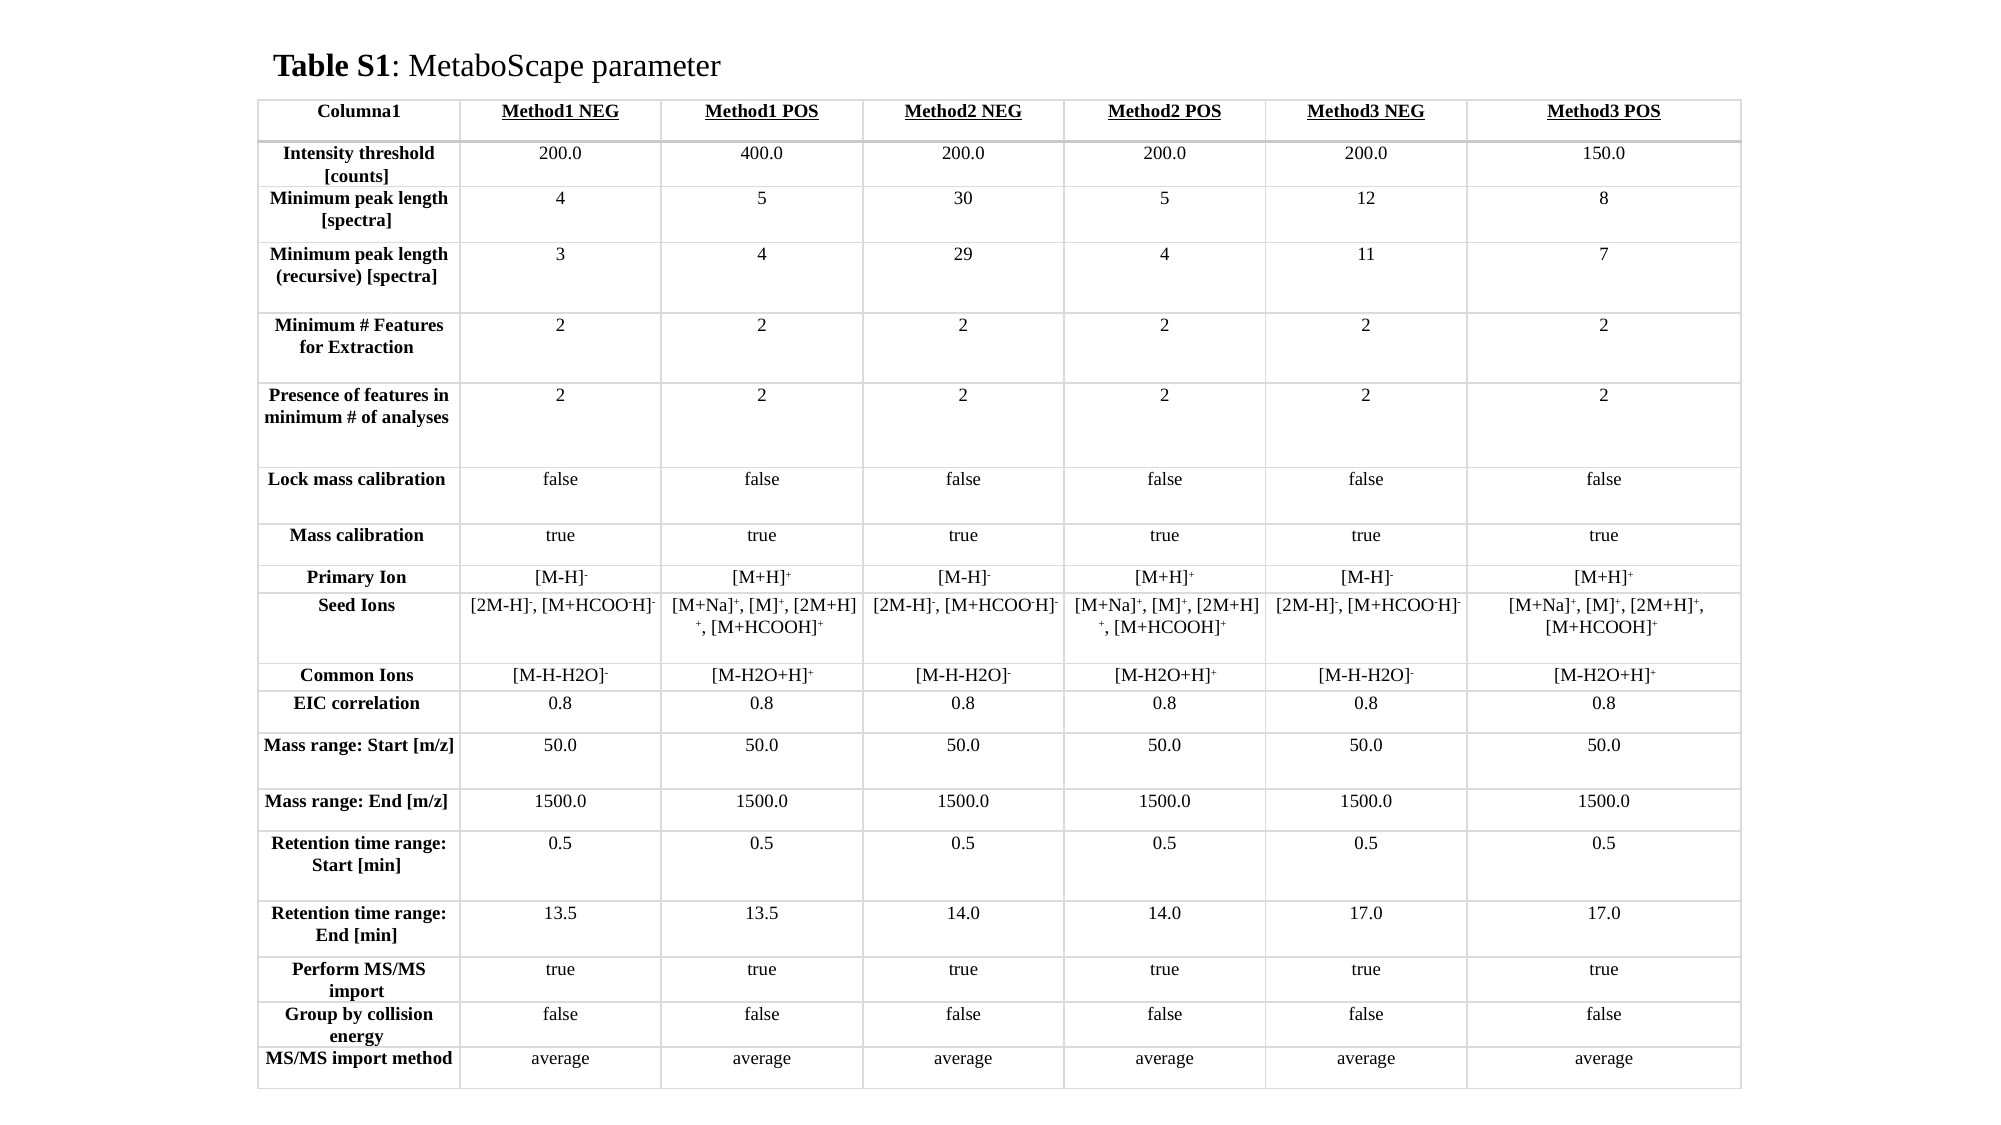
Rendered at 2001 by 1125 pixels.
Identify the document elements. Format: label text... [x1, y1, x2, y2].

table_cell Group by collision energy [259, 1003, 459, 1046]
table_cell 200.0 [461, 143, 660, 186]
table_header Method2 POS [1065, 101, 1265, 140]
table_cell Minimum peak length [spectra] [259, 187, 459, 242]
table_cell Minimum peak length (recursive) [spectra] [259, 243, 459, 312]
table_cell average [662, 1048, 862, 1088]
table_cell false [864, 468, 1063, 523]
table_cell [M+H]+ [662, 566, 862, 592]
table_cell Retention time range: End [min] [259, 902, 459, 956]
table_cell 0.8 [1468, 692, 1740, 732]
table_cell 1500.0 [1065, 790, 1265, 830]
table_cell [M+Na]+, [M]+, [2M+H]+, [M+HCOOH]+ [1468, 594, 1740, 663]
table_cell 1500.0 [461, 790, 660, 830]
table_cell 400.0 [662, 143, 862, 186]
table_cell false [461, 1003, 660, 1046]
table_cell 5 [662, 187, 862, 242]
table_cell average [1468, 1048, 1740, 1088]
table_cell 29 [864, 243, 1063, 312]
table_cell false [1266, 1003, 1466, 1046]
table_cell 200.0 [1065, 143, 1265, 186]
table_cell 2 [1468, 384, 1740, 467]
table_cell true [461, 525, 660, 565]
table_cell true [662, 525, 862, 565]
table_cell true [662, 958, 862, 1001]
table_cell 11 [1266, 243, 1466, 312]
table_cell Lock mass calibration [259, 468, 459, 523]
table_cell false [864, 1003, 1063, 1046]
table_header Method3 POS [1468, 101, 1740, 140]
table_cell false [1468, 1003, 1740, 1046]
table_cell Mass range: Start [m/z] [259, 734, 459, 788]
table_cell [2M-H]-, [M+HCOO-H]- [864, 594, 1063, 663]
table_cell true [864, 525, 1063, 565]
table_cell 5 [1065, 187, 1265, 242]
table_cell 2 [1266, 314, 1466, 382]
table_header Method1 NEG [461, 101, 660, 140]
table_cell average [461, 1048, 660, 1088]
table_cell 200.0 [1266, 143, 1466, 186]
table_cell Minimum # Features for Extraction [259, 314, 459, 382]
table_cell average [1266, 1048, 1466, 1088]
table_cell 14.0 [1065, 902, 1265, 956]
table_cell 13.5 [461, 902, 660, 956]
table_cell 4 [1065, 243, 1265, 312]
table_cell Intensity threshold [counts] [259, 143, 459, 186]
table_header Method2 NEG [864, 101, 1063, 140]
table_cell [M-H-H2O]- [864, 664, 1063, 690]
table_cell 2 [864, 314, 1063, 382]
table_cell 2 [1266, 384, 1466, 467]
table_cell 200.0 [864, 143, 1063, 186]
table_cell Presence of features in minimum # of analyses [259, 384, 459, 467]
table_cell 1500.0 [662, 790, 862, 830]
table_cell 50.0 [662, 734, 862, 788]
table_cell 14.0 [864, 902, 1063, 956]
table_cell 13.5 [662, 902, 862, 956]
table_cell false [1065, 1003, 1265, 1046]
table_cell [M+Na]+, [M]+, [2M+H]+, [M+HCOOH]+ [1065, 594, 1265, 663]
table_cell 0.8 [461, 692, 660, 732]
table_cell 50.0 [864, 734, 1063, 788]
table_cell Perform MS/MS import [259, 958, 459, 1001]
table_cell 2 [1065, 314, 1265, 382]
table_cell 4 [662, 243, 862, 312]
table_cell 0.8 [1266, 692, 1466, 732]
table_cell Retention time range: Start [min] [259, 832, 459, 900]
table_cell 2 [461, 384, 660, 467]
table_cell [M-H-H2O]- [1266, 664, 1466, 690]
table_cell 2 [1065, 384, 1265, 467]
table_cell 1500.0 [864, 790, 1063, 830]
table_cell 8 [1468, 187, 1740, 242]
table_cell average [1065, 1048, 1265, 1088]
table_cell false [1468, 468, 1740, 523]
table_cell Mass range: End [m/z] [259, 790, 459, 830]
table_cell true [1266, 525, 1466, 565]
table_cell true [864, 958, 1063, 1001]
table_cell false [1266, 468, 1466, 523]
table_cell false [1065, 468, 1265, 523]
table_cell [M-H]- [864, 566, 1063, 592]
table_cell 0.5 [1468, 832, 1740, 900]
table_header Columna1 [259, 101, 459, 140]
table_cell 2 [1468, 314, 1740, 382]
table_cell 1500.0 [1266, 790, 1466, 830]
table_cell 17.0 [1266, 902, 1466, 956]
table_cell 50.0 [1468, 734, 1740, 788]
table_cell [M-H]- [461, 566, 660, 592]
table_cell 0.5 [461, 832, 660, 900]
table_cell Seed Ions [259, 594, 459, 663]
table_cell 1500.0 [1468, 790, 1740, 830]
table_cell 4 [461, 187, 660, 242]
table_cell 2 [662, 314, 862, 382]
table_cell EIC correlation [259, 692, 459, 732]
table_cell 50.0 [1065, 734, 1265, 788]
table_cell false [461, 468, 660, 523]
table_cell [M+Na]+, [M]+, [2M+H]+, [M+HCOOH]+ [662, 594, 862, 663]
table_cell [M+H]+ [1065, 566, 1265, 592]
table_cell [M-H2O+H]+ [662, 664, 862, 690]
table_cell false [662, 1003, 862, 1046]
table_cell 0.8 [662, 692, 862, 732]
table_cell [M-H2O+H]+ [1468, 664, 1740, 690]
table_header Method1 POS [662, 101, 862, 140]
table_cell true [1065, 525, 1265, 565]
table_cell 0.8 [864, 692, 1063, 732]
table_cell 0.5 [1065, 832, 1265, 900]
table_cell 50.0 [461, 734, 660, 788]
table_cell true [1266, 958, 1466, 1001]
table_cell 30 [864, 187, 1063, 242]
table_cell 0.8 [1065, 692, 1265, 732]
table_cell [M-H-H2O]- [461, 664, 660, 690]
table_cell 150.0 [1468, 143, 1740, 186]
table_cell true [1468, 525, 1740, 565]
table_cell [M-H2O+H]+ [1065, 664, 1265, 690]
table_cell 2 [864, 384, 1063, 467]
table_cell false [662, 468, 862, 523]
table_cell 2 [662, 384, 862, 467]
table_cell true [1065, 958, 1265, 1001]
table_cell true [1468, 958, 1740, 1001]
table_cell 50.0 [1266, 734, 1466, 788]
table_cell 3 [461, 243, 660, 312]
table_cell Primary Ion [259, 566, 459, 592]
table_cell 17.0 [1468, 902, 1740, 956]
table_cell 0.5 [1266, 832, 1466, 900]
table_cell Mass calibration [259, 525, 459, 565]
table_cell true [461, 958, 660, 1001]
table_cell 7 [1468, 243, 1740, 312]
table_cell 0.5 [864, 832, 1063, 900]
table_cell MS/MS import method [259, 1048, 459, 1088]
table_cell [2M-H]-, [M+HCOO-H]- [1266, 594, 1466, 663]
table_cell 12 [1266, 187, 1466, 242]
table_cell 2 [461, 314, 660, 382]
text_box Table S1: MetaboScape parameter [258, 0, 1121, 91]
table_cell [M-H]- [1266, 566, 1466, 592]
table_cell [2M-H]-, [M+HCOO-H]- [461, 594, 660, 663]
table_header Method3 NEG [1266, 101, 1466, 140]
table_cell Common Ions [259, 664, 459, 690]
table_cell [M+H]+ [1468, 566, 1740, 592]
table_cell 0.5 [662, 832, 862, 900]
table_cell average [864, 1048, 1063, 1088]
